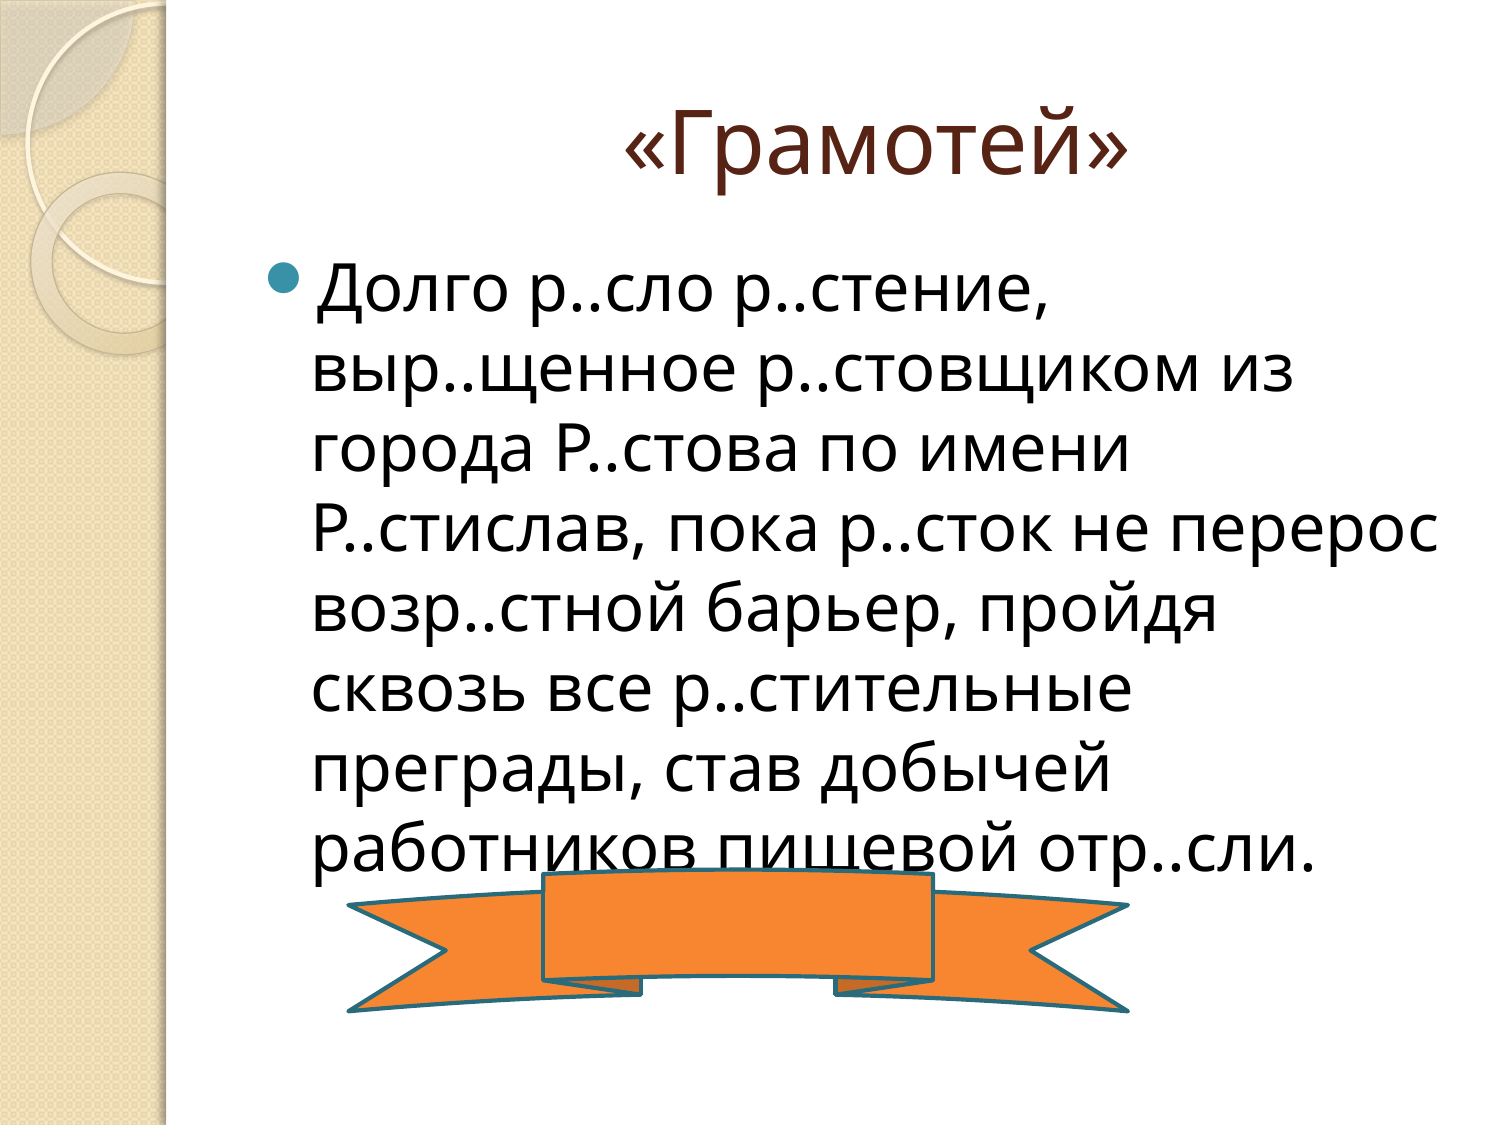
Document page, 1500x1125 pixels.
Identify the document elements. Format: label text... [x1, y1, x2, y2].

list Долго р..сло р..стение, выр..щенное р..стовщиком из города Р..стова по имени Р..стислав, пока р..сток не перерос возр..стной барьер, пройдя сквозь все р..стительные преграды, став добычей работников пищевой отр..сли. [235, 237, 1466, 1025]
text_box [346, 867, 1131, 1014]
title «Грамотей» [235, 45, 1466, 233]
